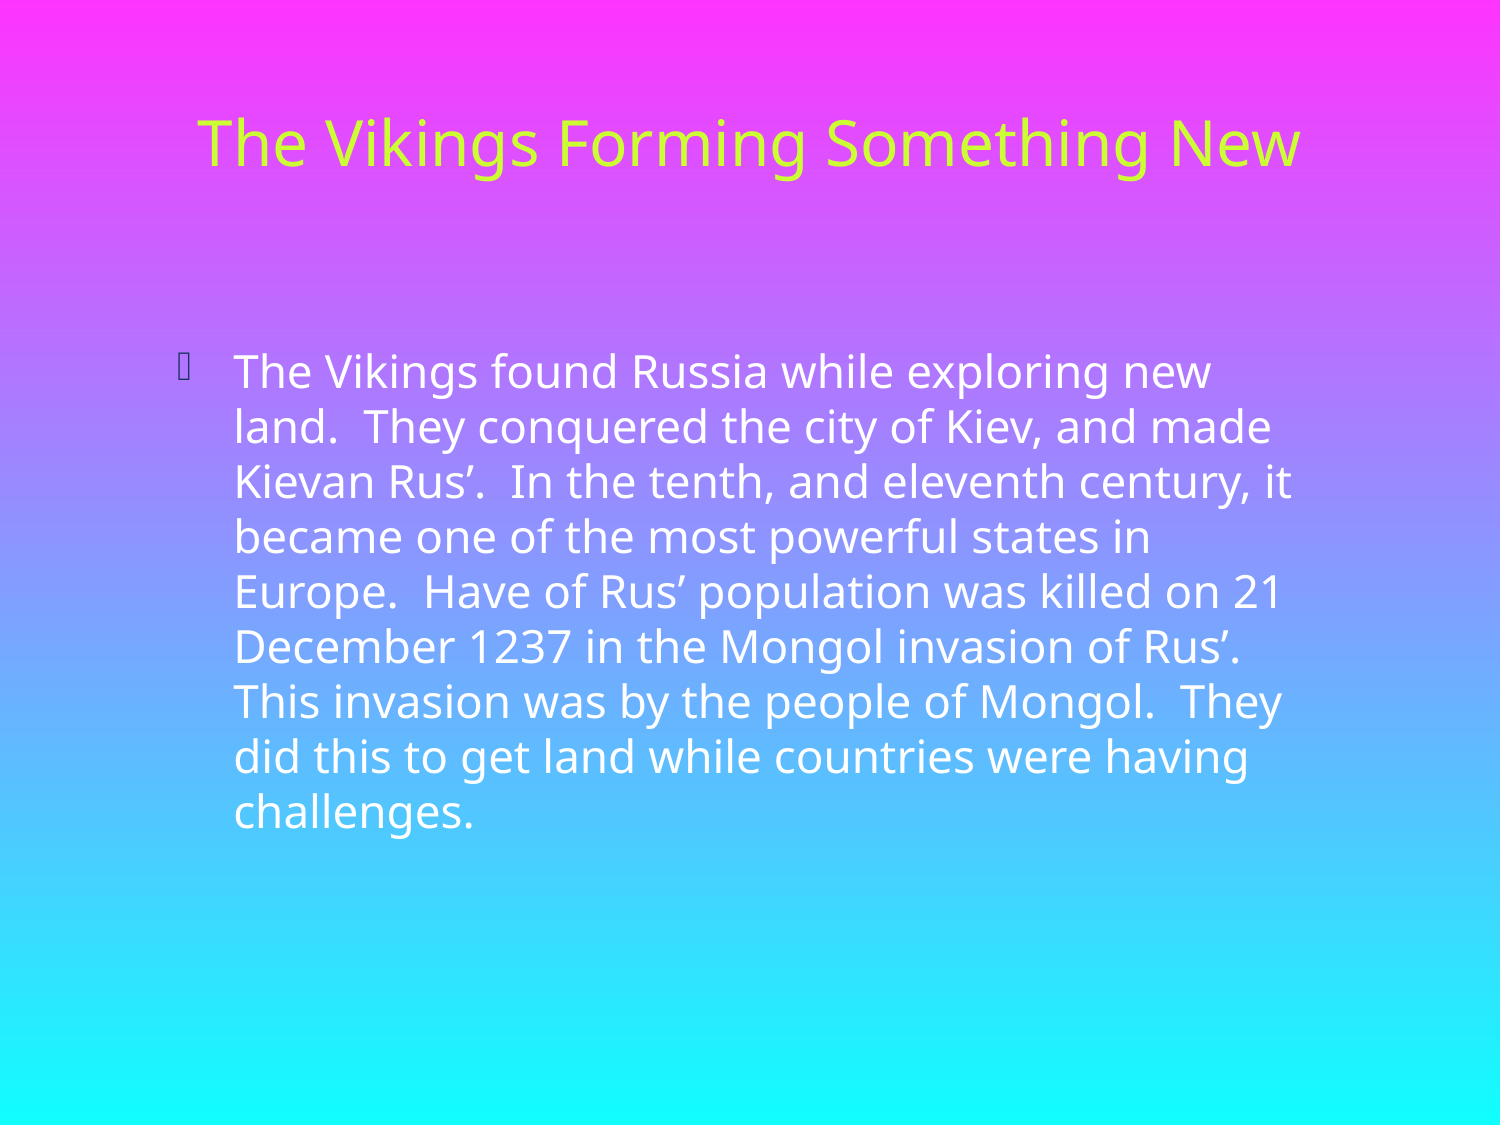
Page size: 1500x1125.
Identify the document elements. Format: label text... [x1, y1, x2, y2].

title The Vikings Forming Something New [100, 95, 1400, 225]
list The Vikings found Russia while exploring new land. They conquered the city of Kiev, and made Kievan Rus’. In the tenth, and eleventh century, it became one of the most powerful states in Europe. Have of Rus’ population was killed on 21 December 1237 in the Mongol invasion of Rus’. This invasion was by the people of Mongol. They did this to get land while countries were having challenges. [162, 335, 1338, 1005]
